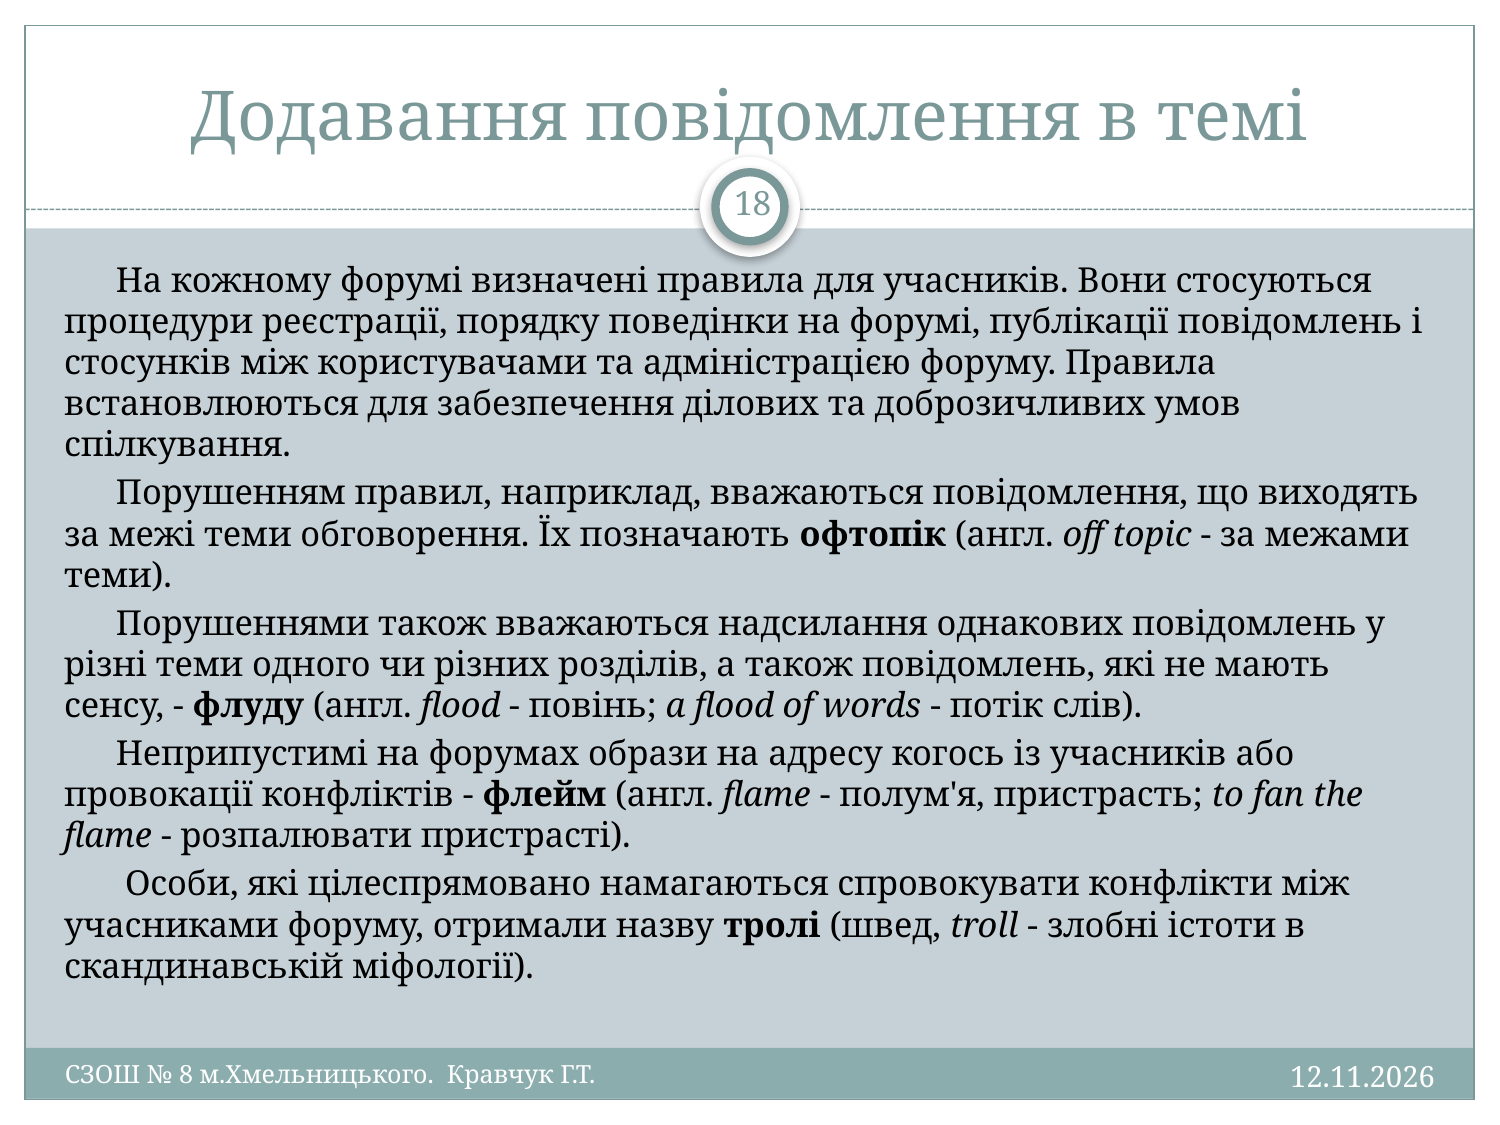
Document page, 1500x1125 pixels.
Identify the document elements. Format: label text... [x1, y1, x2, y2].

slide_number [950, 1050, 1450, 1111]
slide_number 18 [715, 168, 791, 241]
footer СЗОШ № 8 м.Хмельницького. Кравчук Г.Т. [50, 1051, 638, 1112]
list На кожному форумі визначені правила для учасників. Вони стосуються процедури реєстрації, порядку поведінки на форумі, публікації повідомлень і стосунків між користувачами та адміністрацією форуму. Правила встановлюються для забезпечення ділових та доброзичливих умов спілкування. Порушенням правил, наприклад, вважаються повідомлення, що виходять за межі теми обговорення. Їх позначають офтопік (англ. off topic - за межами теми). Порушеннями також вважаються надсилання однакових повідомлень у різні теми одного чи різних розділів, а також повідомлень, які не мають сенсу, - флуду (англ. flood - повінь; a flood of words - потік слів). Неприпустимі на форумах образи на адресу когось із учасників або провокації конфліктів - флейм (англ. flame - полум'я, пристрасть; to fan the flame - розпалювати пристрасті). Особи, які цілеспрямовано намагаються спровокувати конфлікти між учасниками форуму, отримали назву тролі (швед, troll - злобні істоти в скандинавській міфології). [49, 250, 1445, 1043]
title Додавання повідомлення в темі [49, 37, 1450, 162]
